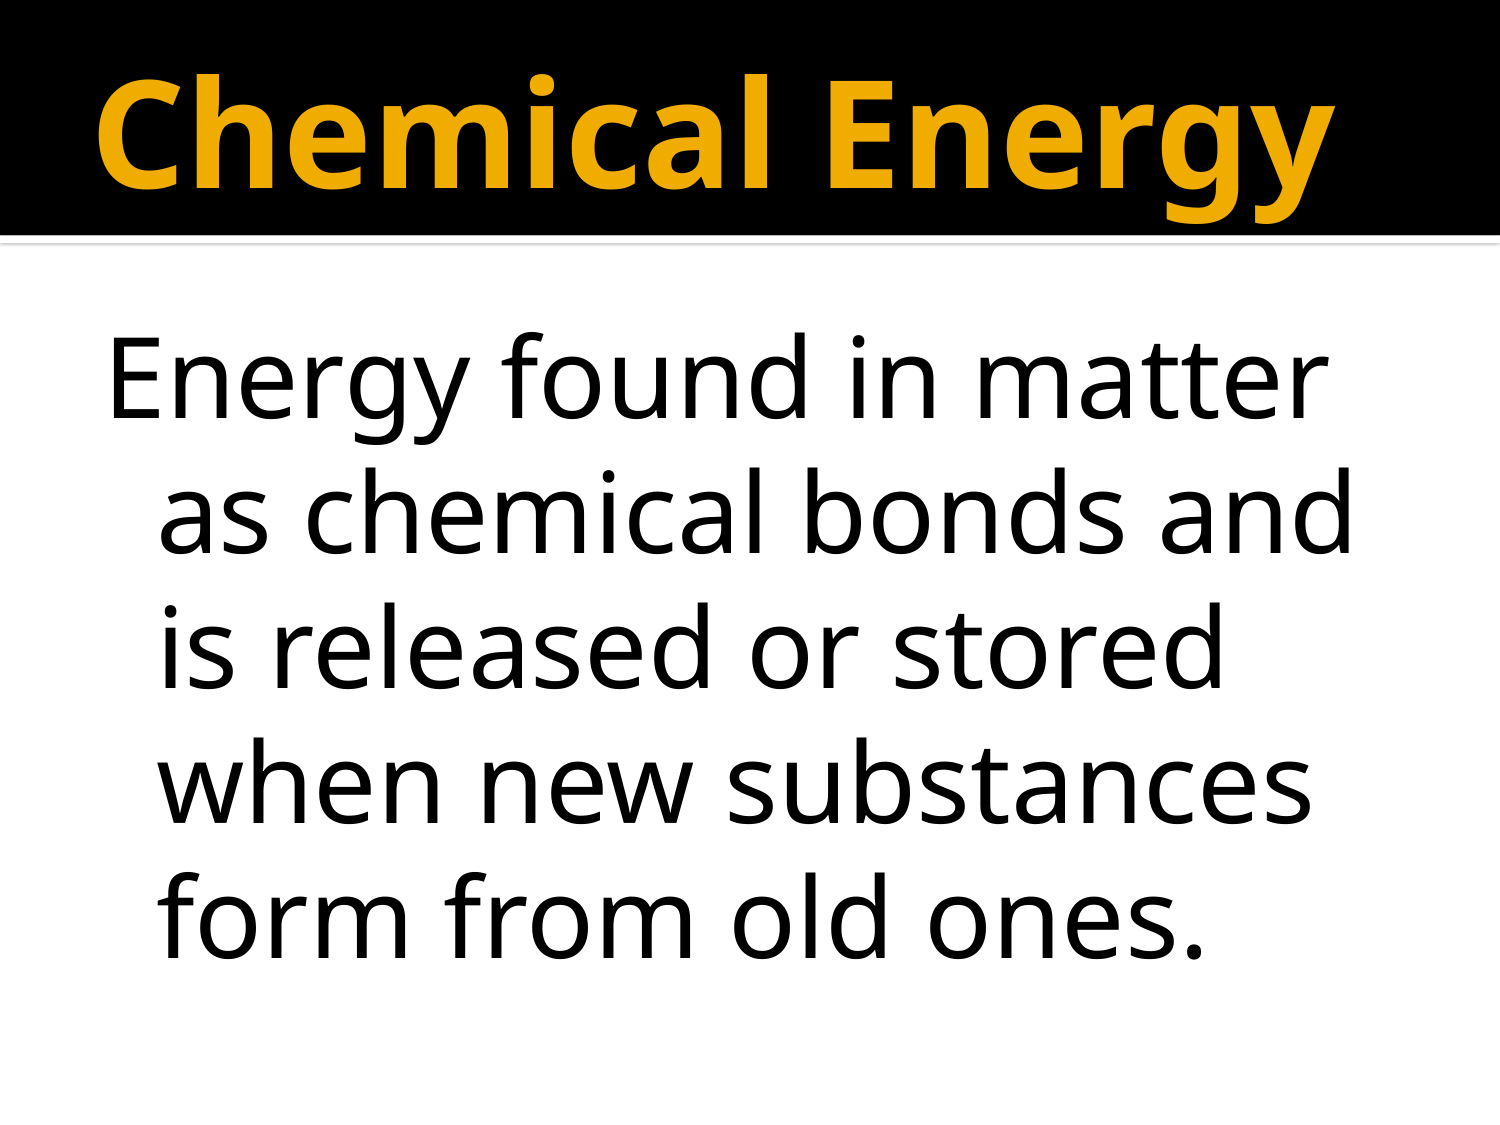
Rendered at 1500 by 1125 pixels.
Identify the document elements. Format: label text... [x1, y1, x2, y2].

title Chemical Energy [75, 25, 1425, 231]
list Energy found in matter as chemical bonds and is released or stored when new substances form from old ones. [75, 291, 1425, 1050]
